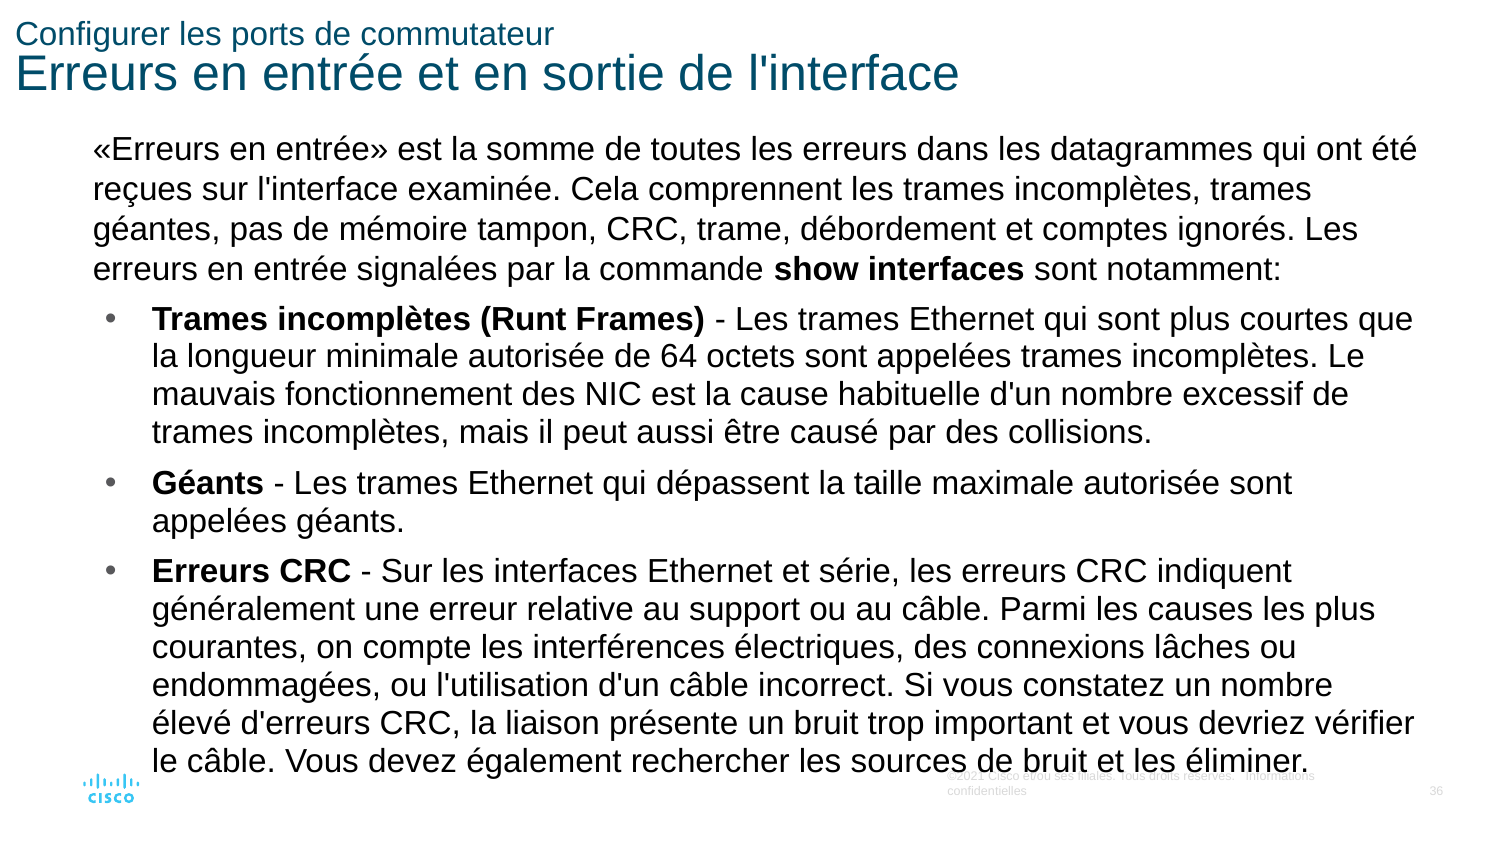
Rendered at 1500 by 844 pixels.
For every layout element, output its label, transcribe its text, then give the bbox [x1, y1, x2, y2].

list «Erreurs en entrée» est la somme de toutes les erreurs dans les datagrammes qui ont été reçues sur l'interface examinée. Cela comprennent les trames incomplètes, trames géantes, pas de mémoire tampon, CRC, trame, débordement et comptes ignorés. Les erreurs en entrée signalées par la commande show interfaces sont notamment: Trames incomplètes (Runt Frames) - Les trames Ethernet qui sont plus courtes que la longueur minimale autorisée de 64 octets sont appelées trames incomplètes. Le mauvais fonctionnement des NIC est la cause habituelle d'un nombre excessif de trames incomplètes, mais il peut aussi être causé par des collisions. Géants - Les trames Ethernet qui dépassent la taille maximale autorisée sont appelées géants. Erreurs CRC - Sur les interfaces Ethernet et série, les erreurs CRC indiquent généralement une erreur relative au support ou au câble. Parmi les causes les plus courantes, on compte les interférences électriques, des connexions lâches ou endommagées, ou l'utilisation d'un câble incorrect. Si vous constatez un nombre élevé d'erreurs CRC, la liaison présente un bruit trop important et vous devriez vérifier le câble. Vous devez également rechercher les sources de bruit et les éliminer. [77, 120, 1437, 726]
title Configurer les ports de commutateur Erreurs en entrée et en sortie de l'interface [0, 0, 1369, 121]
